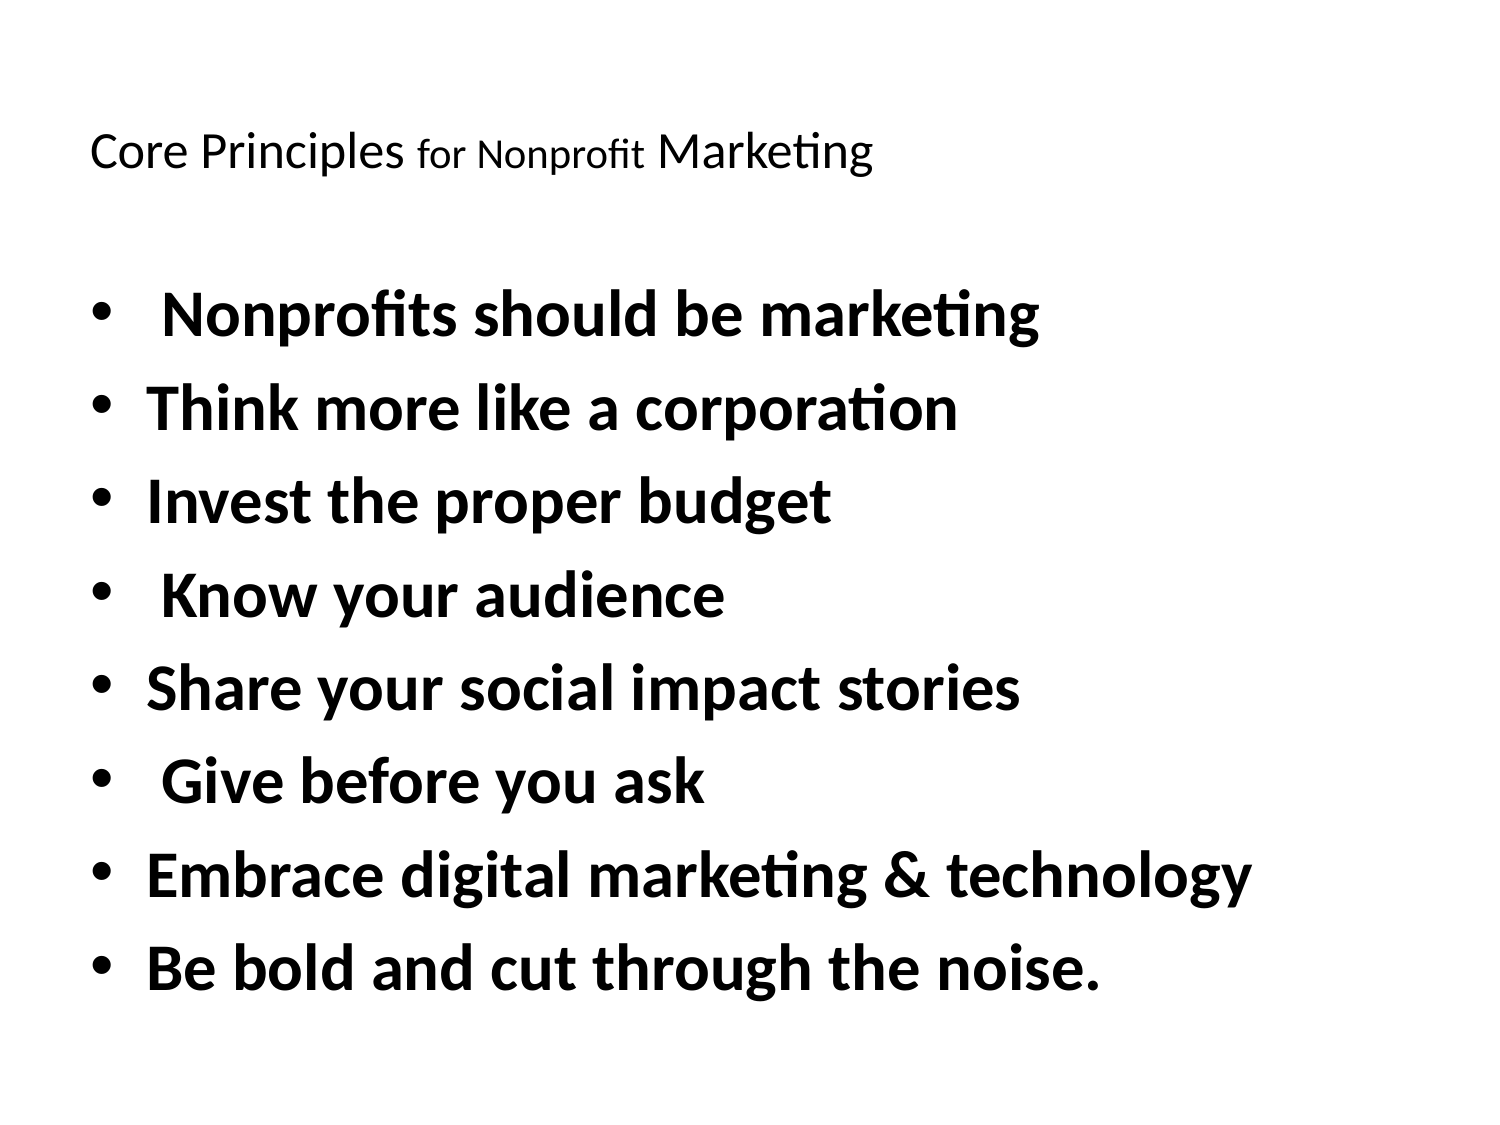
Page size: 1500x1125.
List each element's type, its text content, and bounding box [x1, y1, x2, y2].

list Nonprofits should be marketing Think more like a corporation Invest the proper budget Know your audience Share your social impact stories Give before you ask Embrace digital marketing & technology Be bold and cut through the noise. [75, 262, 1425, 1063]
title Core Principles for Nonprofit Marketing [75, 45, 1425, 250]
